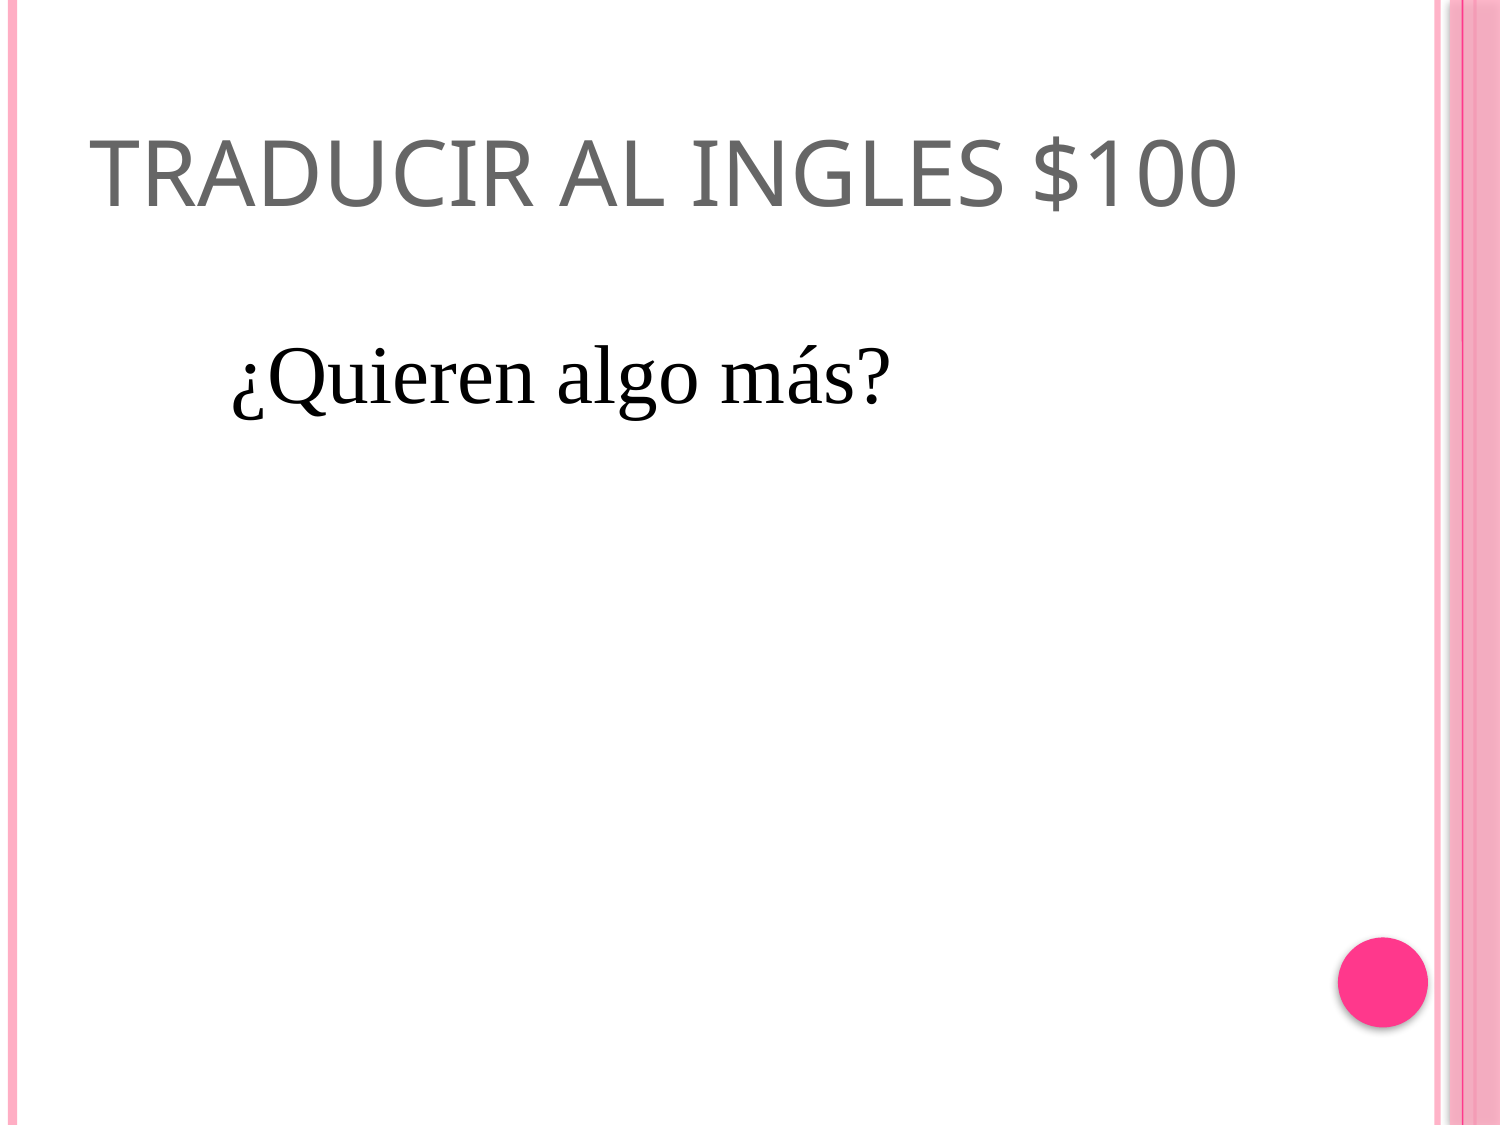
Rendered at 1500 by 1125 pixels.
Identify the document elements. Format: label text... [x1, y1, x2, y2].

title Traducir al ingles $100 [75, 45, 1300, 233]
text_box ¿Quieren algo más? [215, 312, 908, 428]
